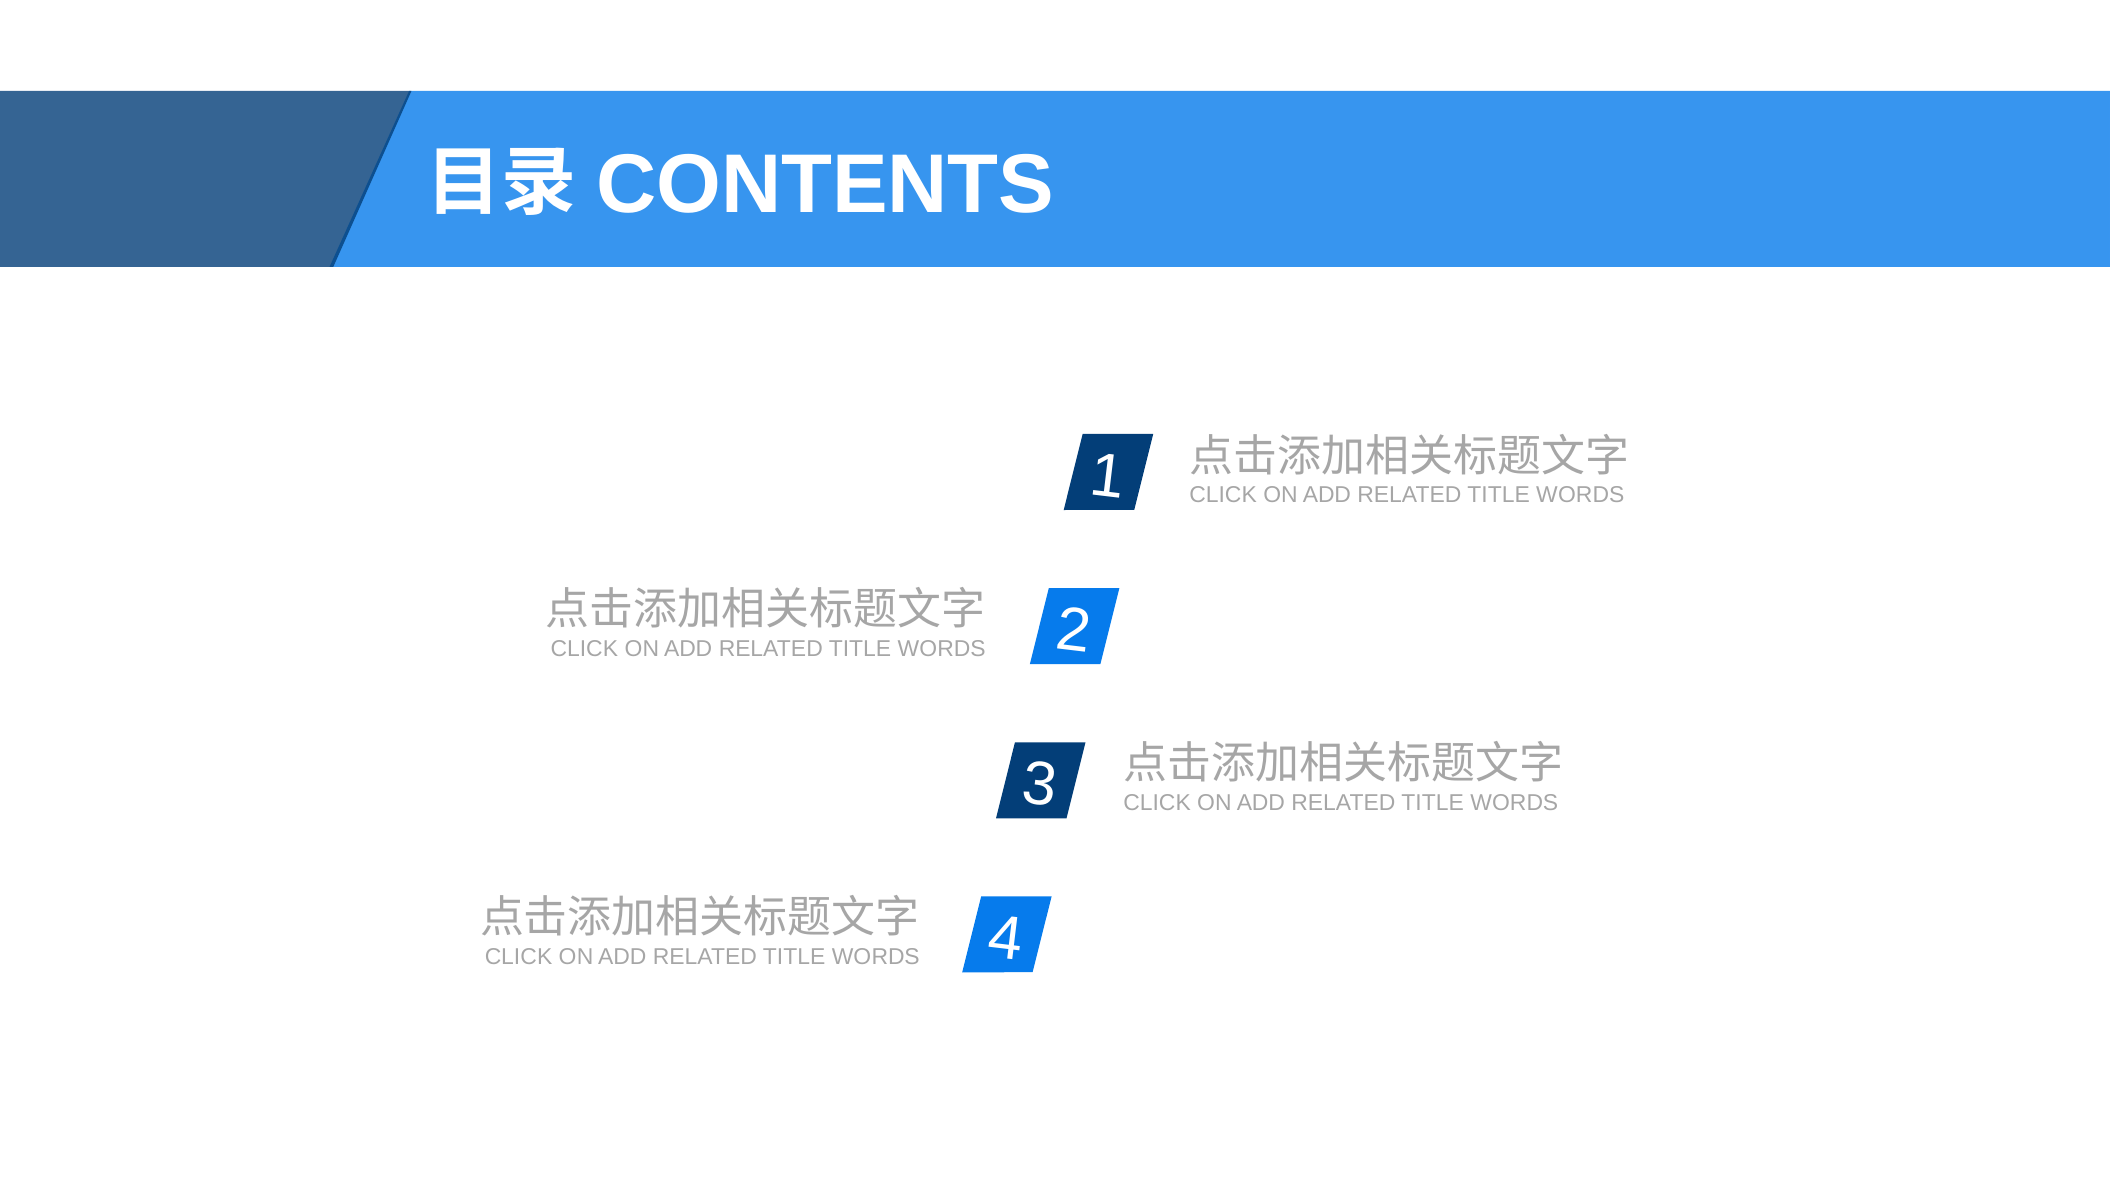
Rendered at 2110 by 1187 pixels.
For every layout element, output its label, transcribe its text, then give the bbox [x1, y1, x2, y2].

text_box 3 [996, 742, 1086, 819]
text_box [335, 89, 2110, 268]
text_box 点击添加相关标题文字 CLICK ON ADD RELATED TITLE WORDS [515, 580, 986, 662]
text_box 2 [1029, 588, 1120, 665]
text_box [0, 89, 414, 268]
text_box 1 [1063, 433, 1154, 511]
text_box CONTENTS [596, 128, 1055, 229]
text_box 目录 [408, 126, 595, 232]
text_box 点击添加相关标题文字 CLICK ON ADD RELATED TITLE WORDS [1189, 427, 1673, 508]
text_box 点击添加相关标题文字 CLICK ON ADD RELATED TITLE WORDS [449, 888, 920, 970]
text_box 点击添加相关标题文字 CLICK ON ADD RELATED TITLE WORDS [1123, 734, 1607, 815]
text_box 4 [962, 896, 1052, 973]
